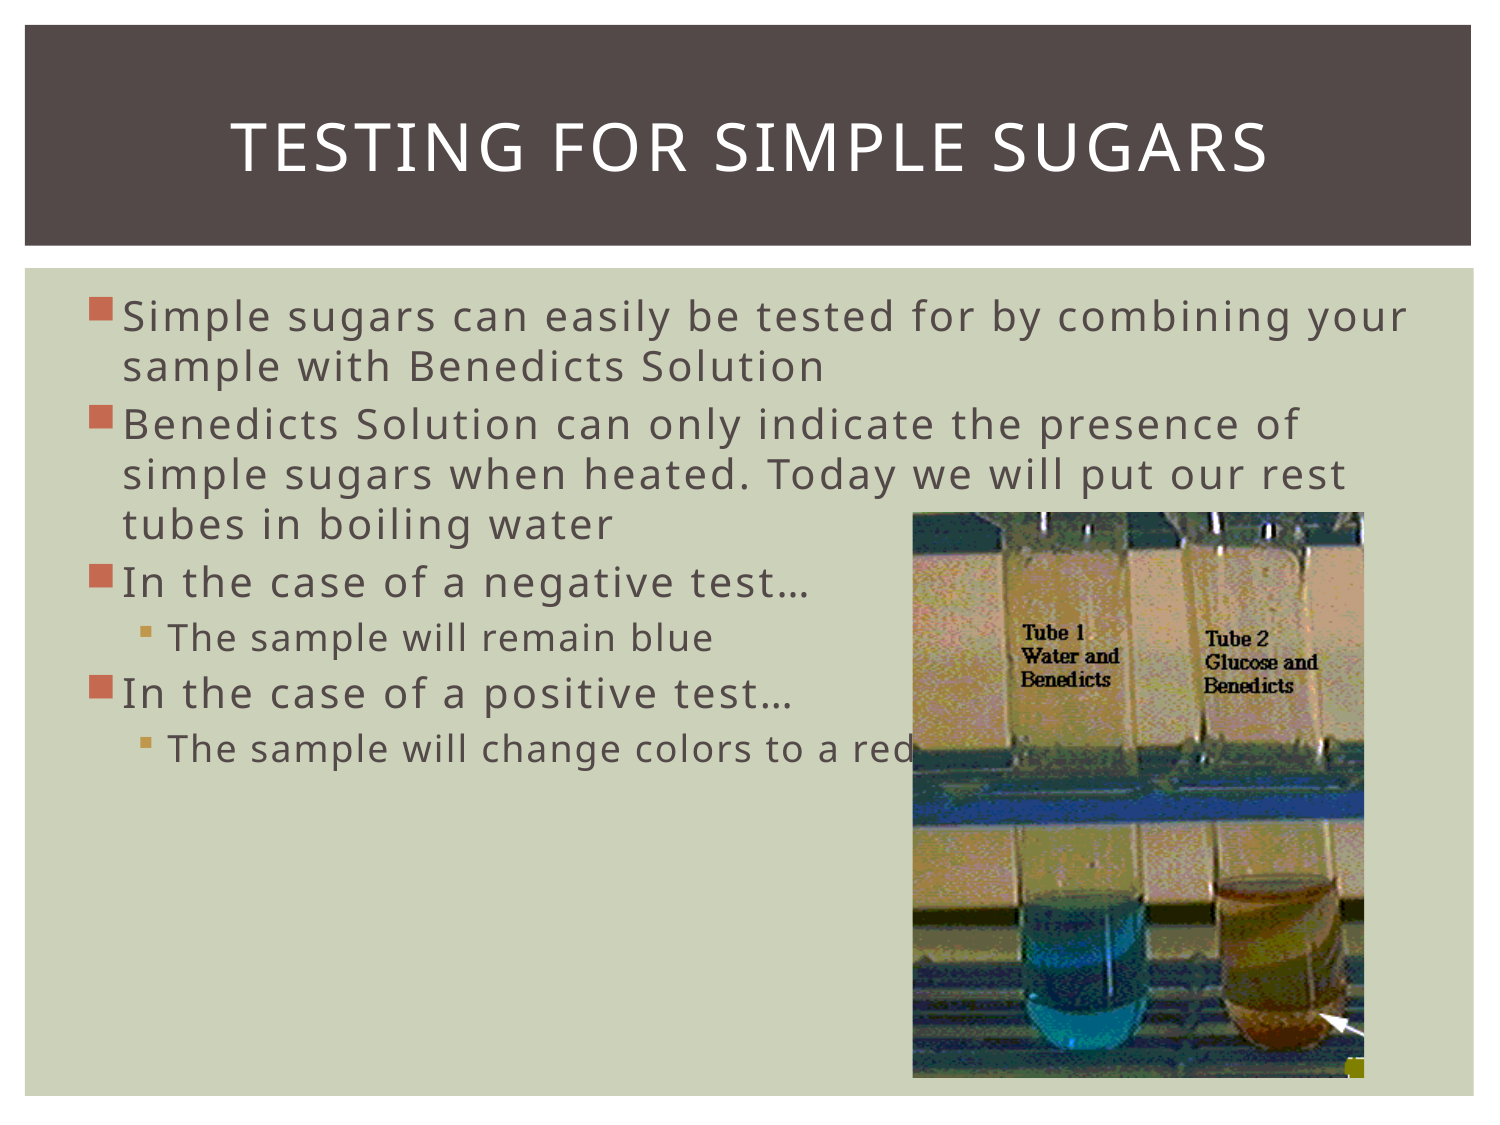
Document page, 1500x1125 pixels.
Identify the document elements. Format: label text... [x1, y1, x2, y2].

list Simple sugars can easily be tested for by combining your sample with Benedicts Solution Benedicts Solution can only indicate the presence of simple sugars when heated. Today we will put our rest tubes in boiling water In the case of a negative test… The sample will remain blue In the case of a positive test… The sample will change colors to a red [62, 281, 1442, 1005]
title Testing for Simple Sugars [62, 58, 1438, 232]
picture [912, 512, 1365, 1079]
